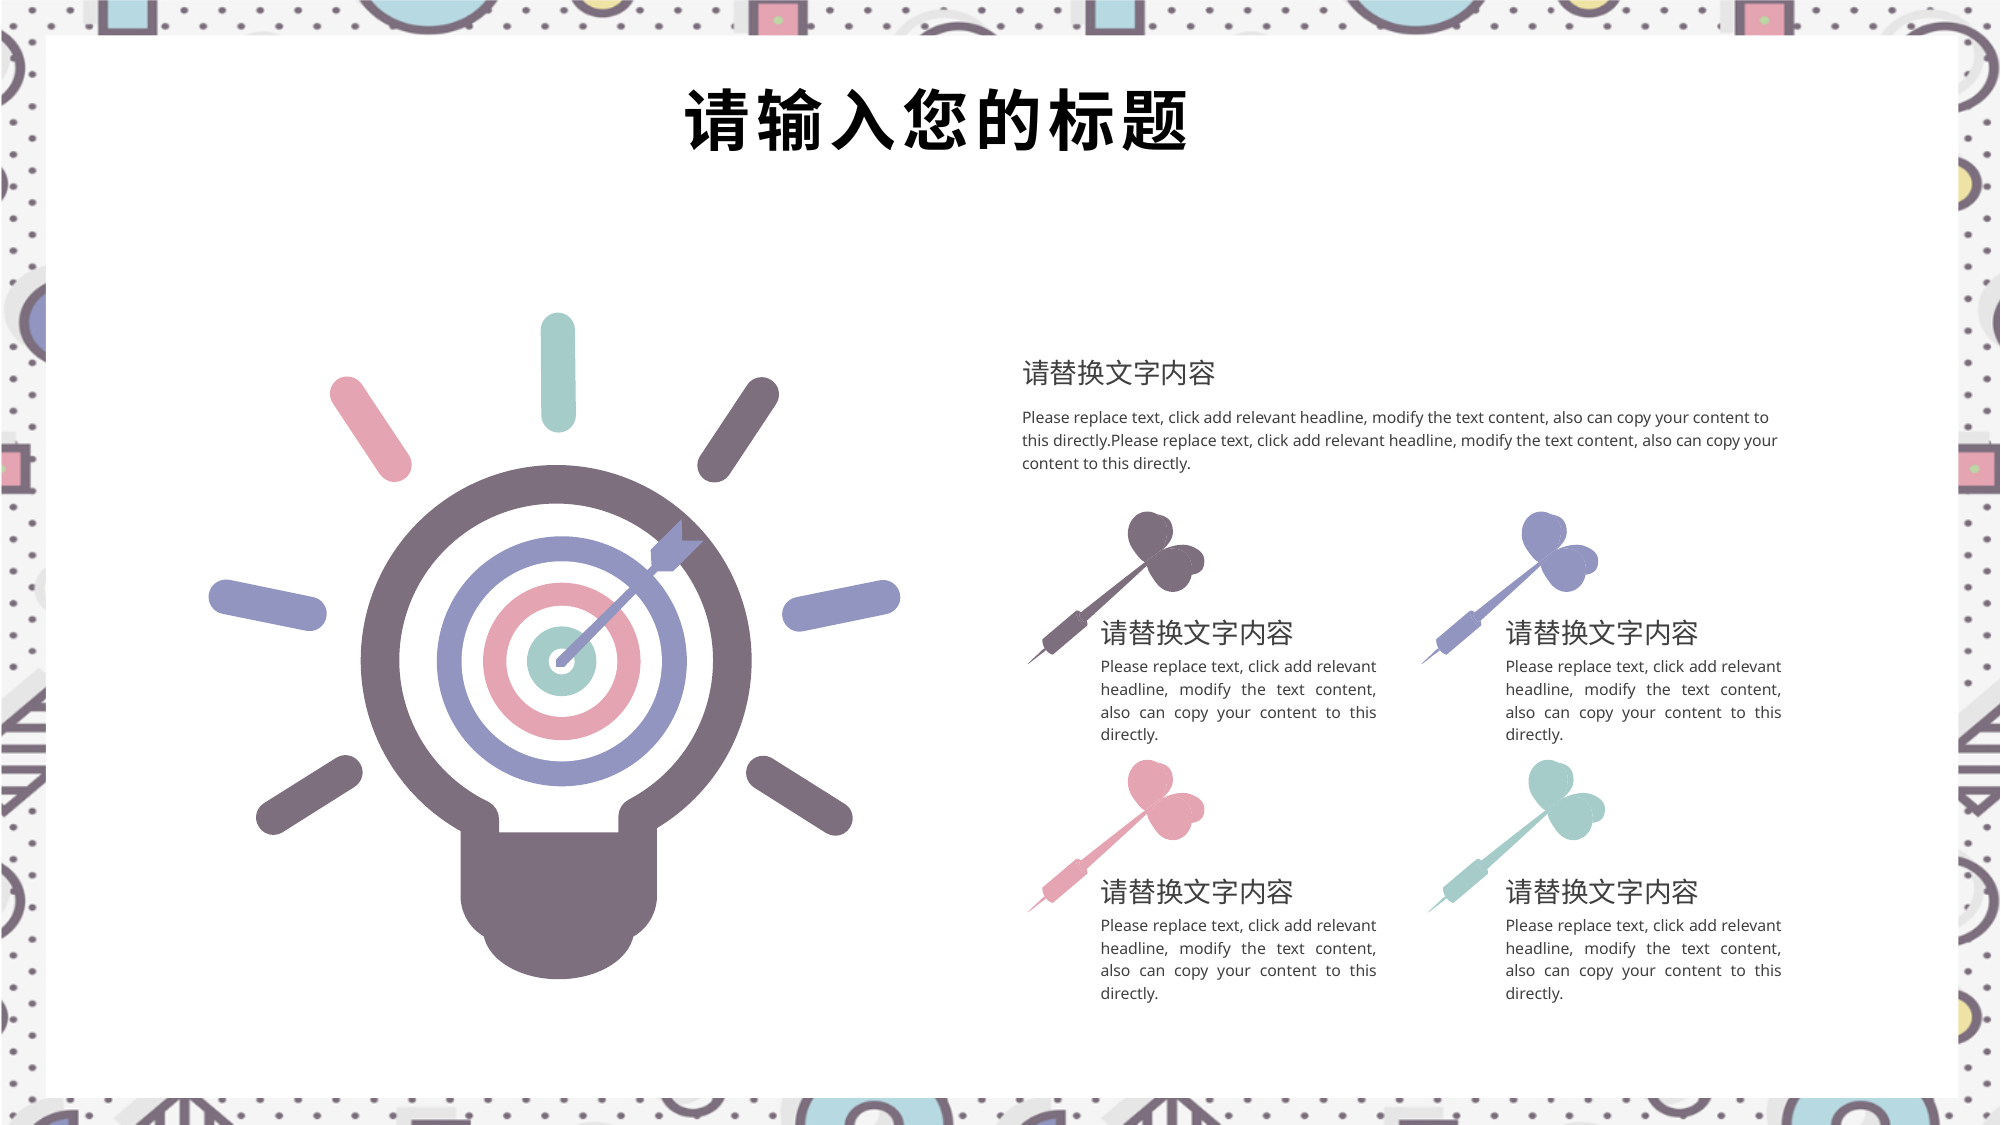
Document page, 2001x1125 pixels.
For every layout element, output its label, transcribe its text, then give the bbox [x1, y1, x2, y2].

text_box Please replace text, click add relevant headline, modify the text content, also can copy your content to this directly. [1505, 911, 1782, 1003]
text_box Please replace text, click add relevant headline, modify the text content, also can copy your content to this directly. [1100, 653, 1377, 745]
text_box 请替换文字内容 [1206, 868, 1322, 909]
text_box 请替换文字内容 Please replace text, click add relevant headline, modify the text content, also can copy your content to this directly.Please replace text, click add relevant headline, modify the text content, also can copy your content to this directly. [1022, 348, 1782, 473]
text_box [256, 755, 360, 835]
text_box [1027, 510, 1206, 665]
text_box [360, 465, 752, 980]
text_box [752, 755, 853, 836]
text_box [1428, 758, 1607, 913]
text_box [782, 579, 901, 632]
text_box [1421, 510, 1600, 665]
text_box [329, 376, 412, 465]
picture [3, 1, 2000, 1125]
text_box 请替换文字内容 [1607, 868, 1727, 909]
text_box Please replace text, click add relevant headline, modify the text content, also can copy your content to this directly. [1505, 653, 1782, 745]
text_box Please replace text, click add relevant headline, modify the text content, also can copy your content to this directly. [1100, 911, 1377, 1003]
text_box [697, 377, 779, 465]
text_box 请替换文字内容 [1600, 609, 1727, 650]
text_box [1027, 758, 1206, 913]
text_box [540, 312, 576, 433]
text_box [208, 579, 327, 632]
text_box 请替换文字内容 [1206, 609, 1322, 650]
